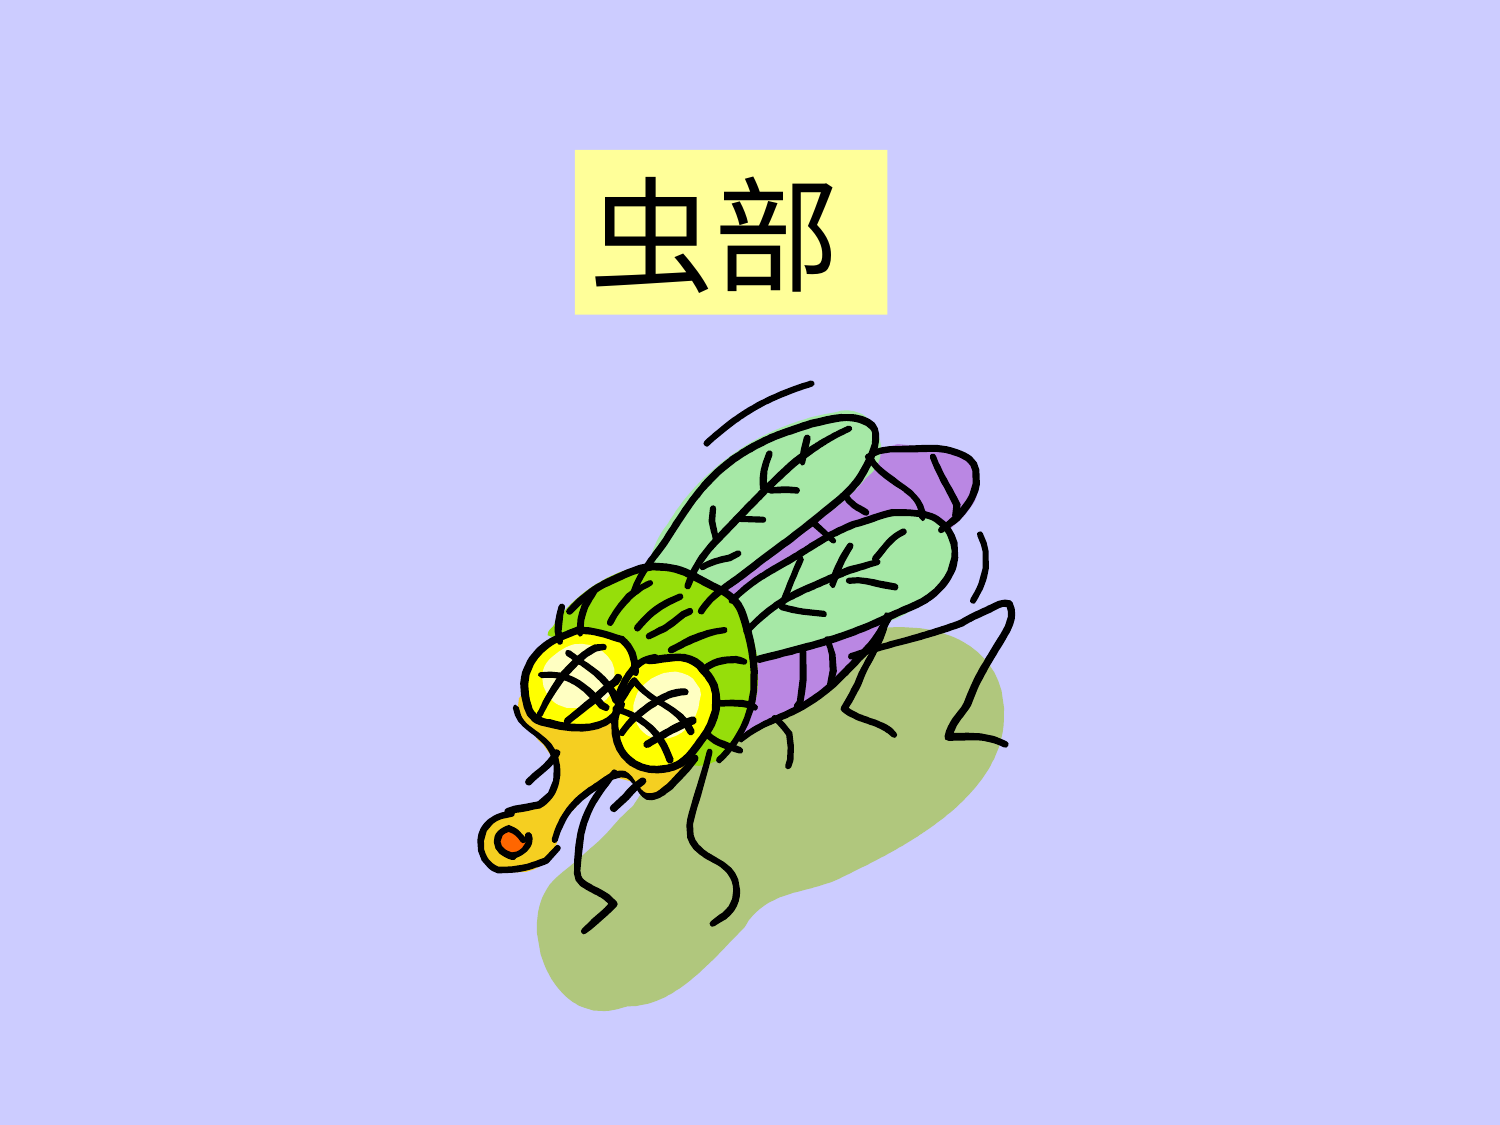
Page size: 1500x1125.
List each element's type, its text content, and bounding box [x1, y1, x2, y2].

picture [474, 374, 1022, 1017]
text_box 虫部 [574, 149, 888, 315]
